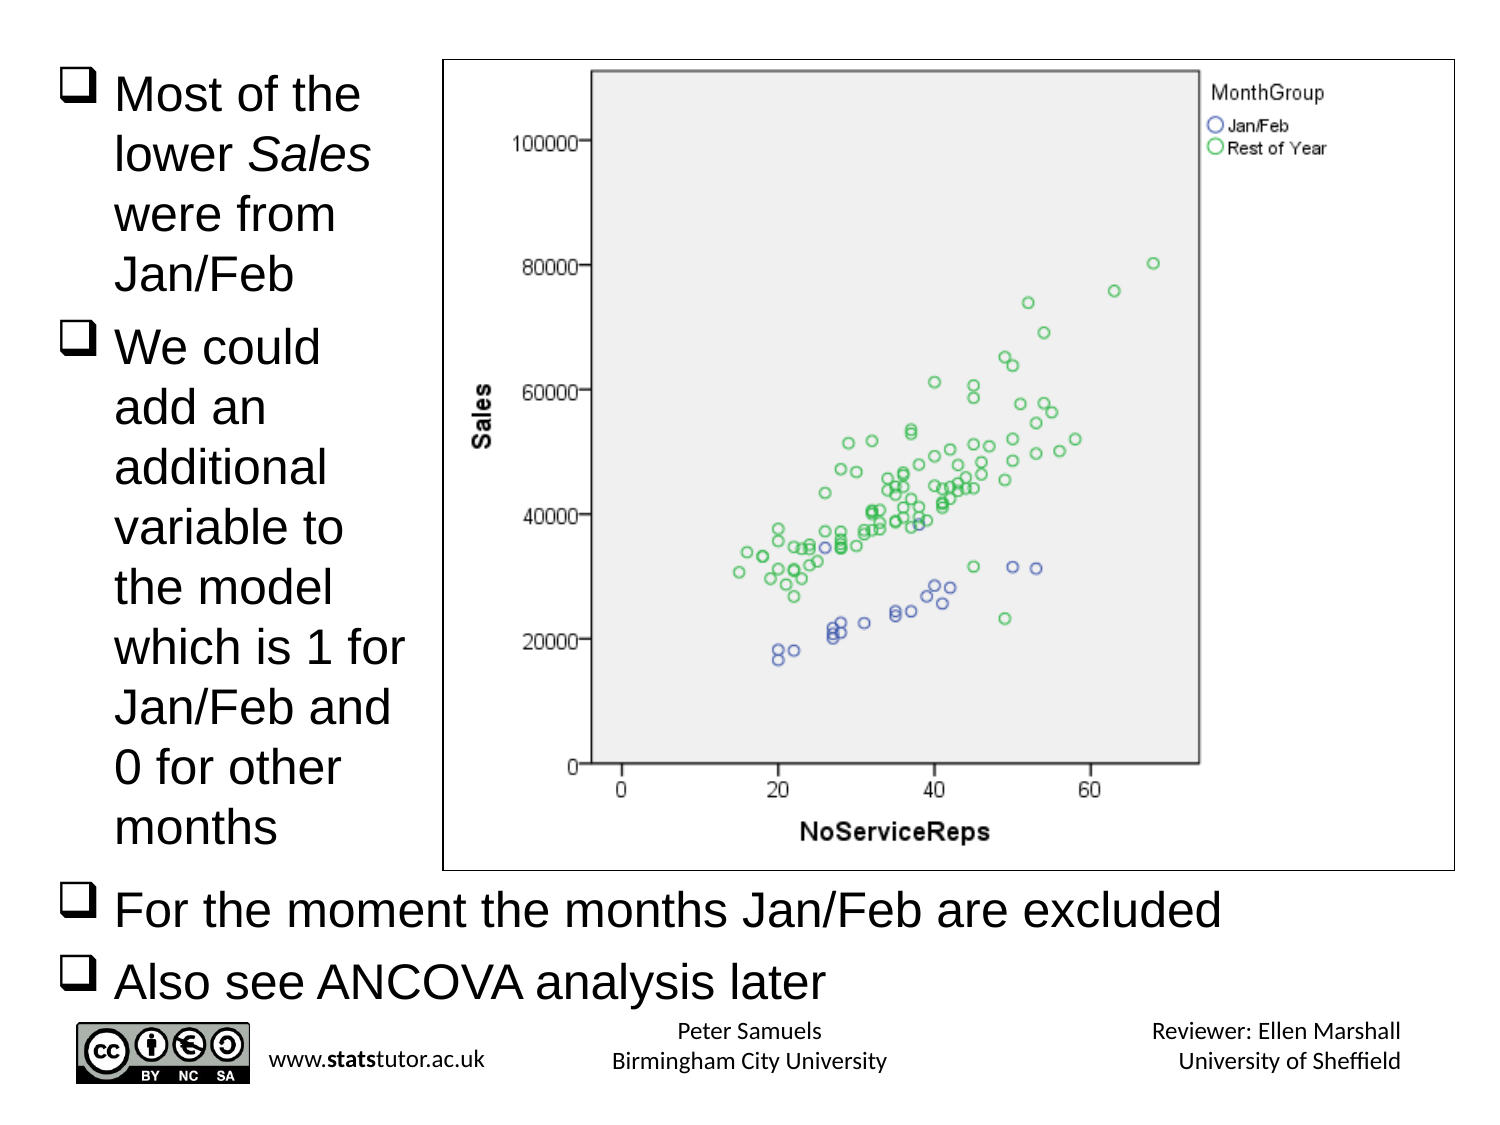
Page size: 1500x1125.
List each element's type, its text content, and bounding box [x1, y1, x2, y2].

text_box Reviewer: Ellen Marshall University of Sheffield [1038, 1007, 1417, 1083]
text_box Peter Samuels Birmingham City University [549, 1007, 951, 1083]
text_box Most of the lower Sales were from Jan/Feb We could add an additional variable to the model which is 1 for Jan/Feb and 0 for other months [41, 54, 432, 862]
picture [76, 1022, 251, 1084]
text_box For the moment the months Jan/Feb are excluded Also see ANCOVA analysis later [41, 869, 1294, 1017]
picture [443, 60, 1454, 870]
text_box www.statstutor.ac.uk [254, 1035, 573, 1080]
